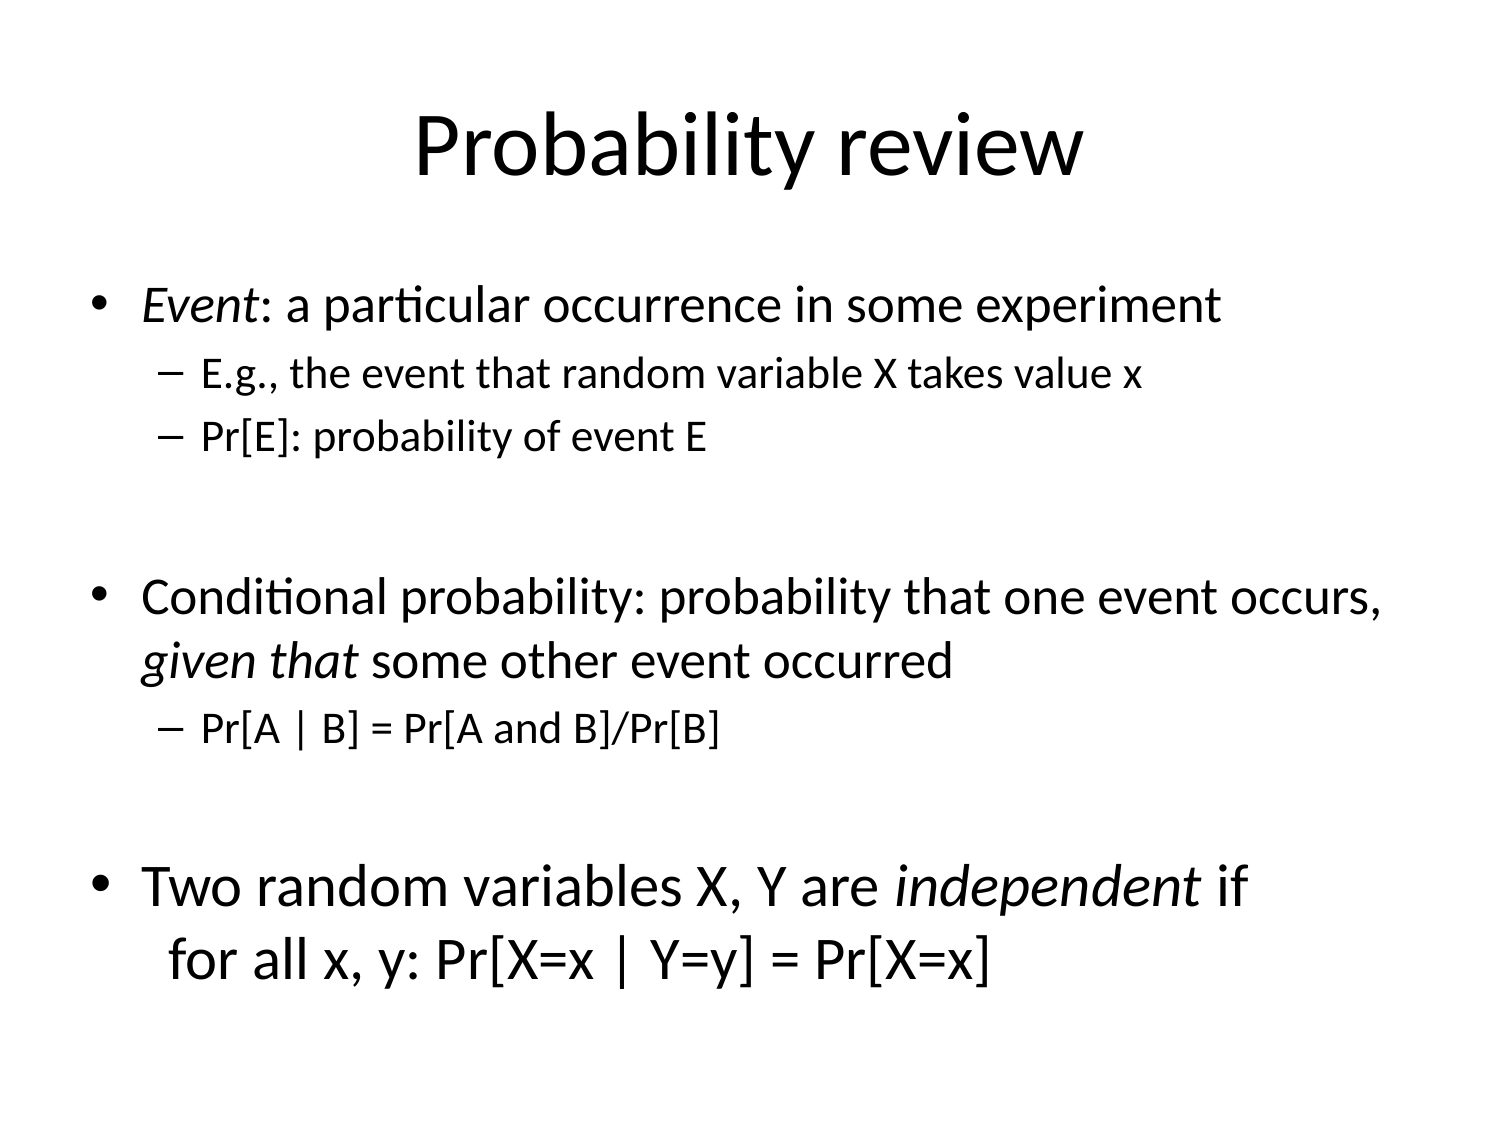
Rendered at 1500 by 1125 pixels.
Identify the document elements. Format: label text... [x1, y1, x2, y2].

list Event: a particular occurrence in some experiment E.g., the event that random variable X takes value x Pr[E]: probability of event E Conditional probability: probability that one event occurs, given that some other event occurred Pr[A | B] = Pr[A and B]/Pr[B] Two random variables X, Y are independent if for all x, y: Pr[X=x | Y=y] = Pr[X=x] [75, 262, 1425, 1005]
title Probability review [75, 45, 1425, 233]
